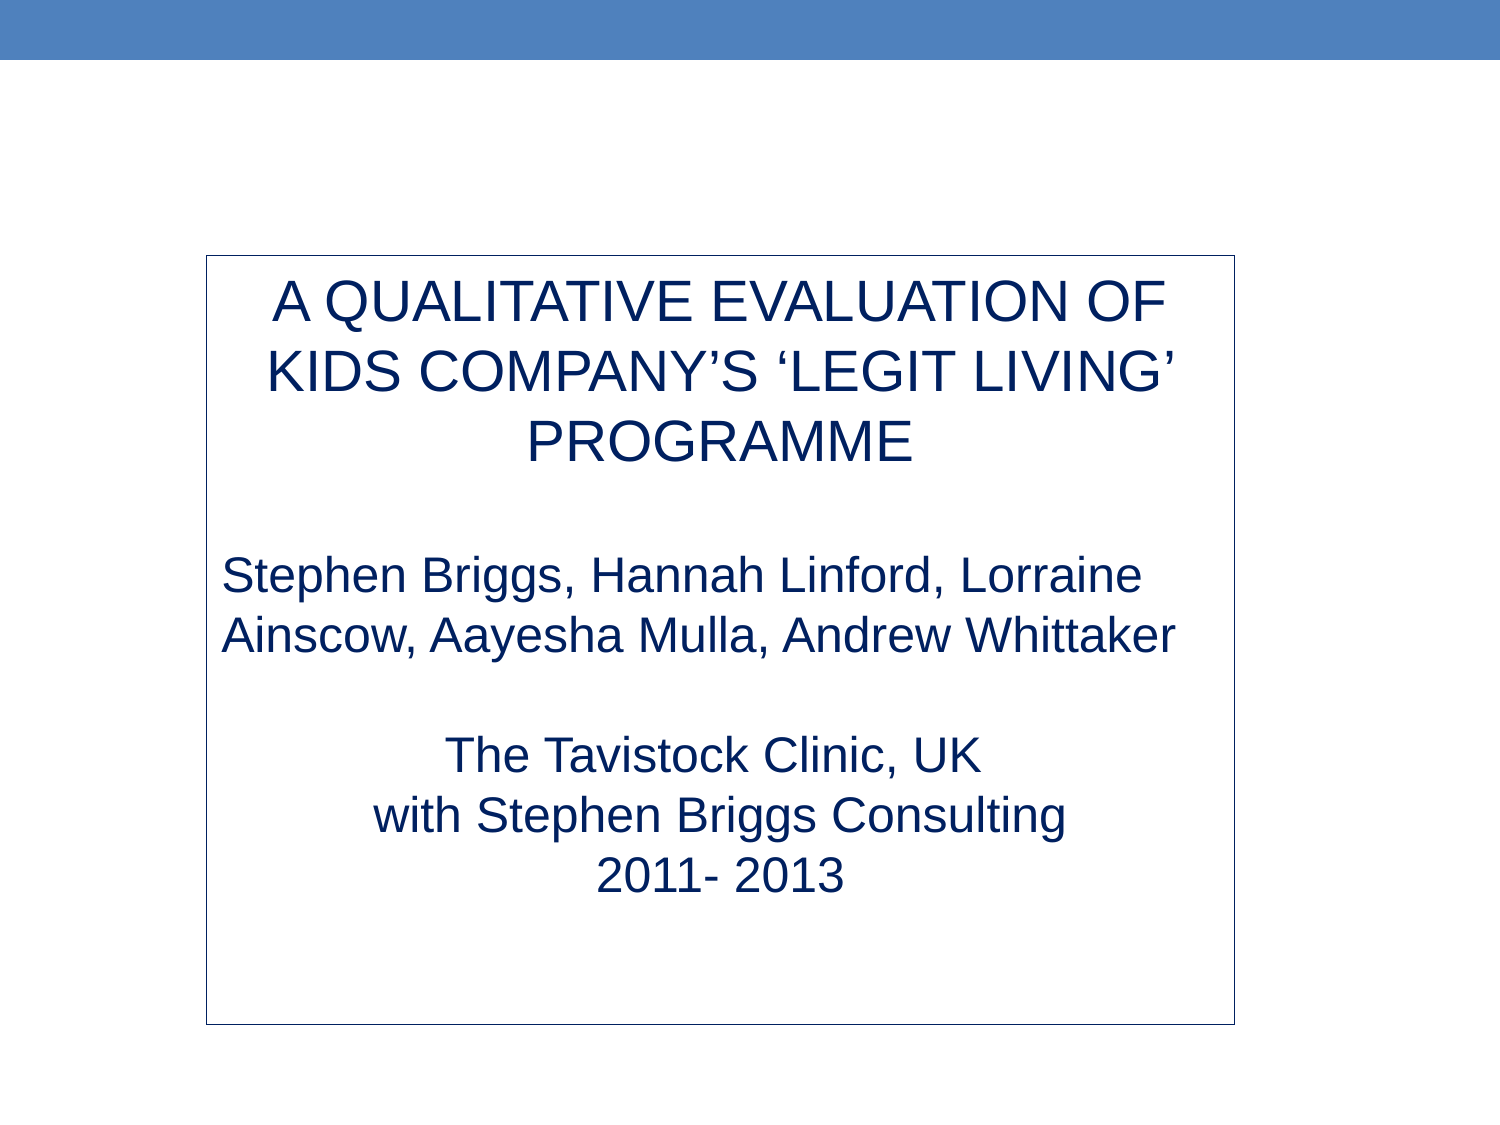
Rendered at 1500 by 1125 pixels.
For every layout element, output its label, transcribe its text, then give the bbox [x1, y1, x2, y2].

text_box A QUALITATIVE EVALUATION OF KIDS COMPANY’S ‘LEGIT LIVING’ PROGRAMME Stephen Briggs, Hannah Linford, Lorraine Ainscow, Aayesha Mulla, Andrew Whittaker The Tavistock Clinic, UK with Stephen Briggs Consulting 2011- 2013 [206, 255, 1235, 1025]
